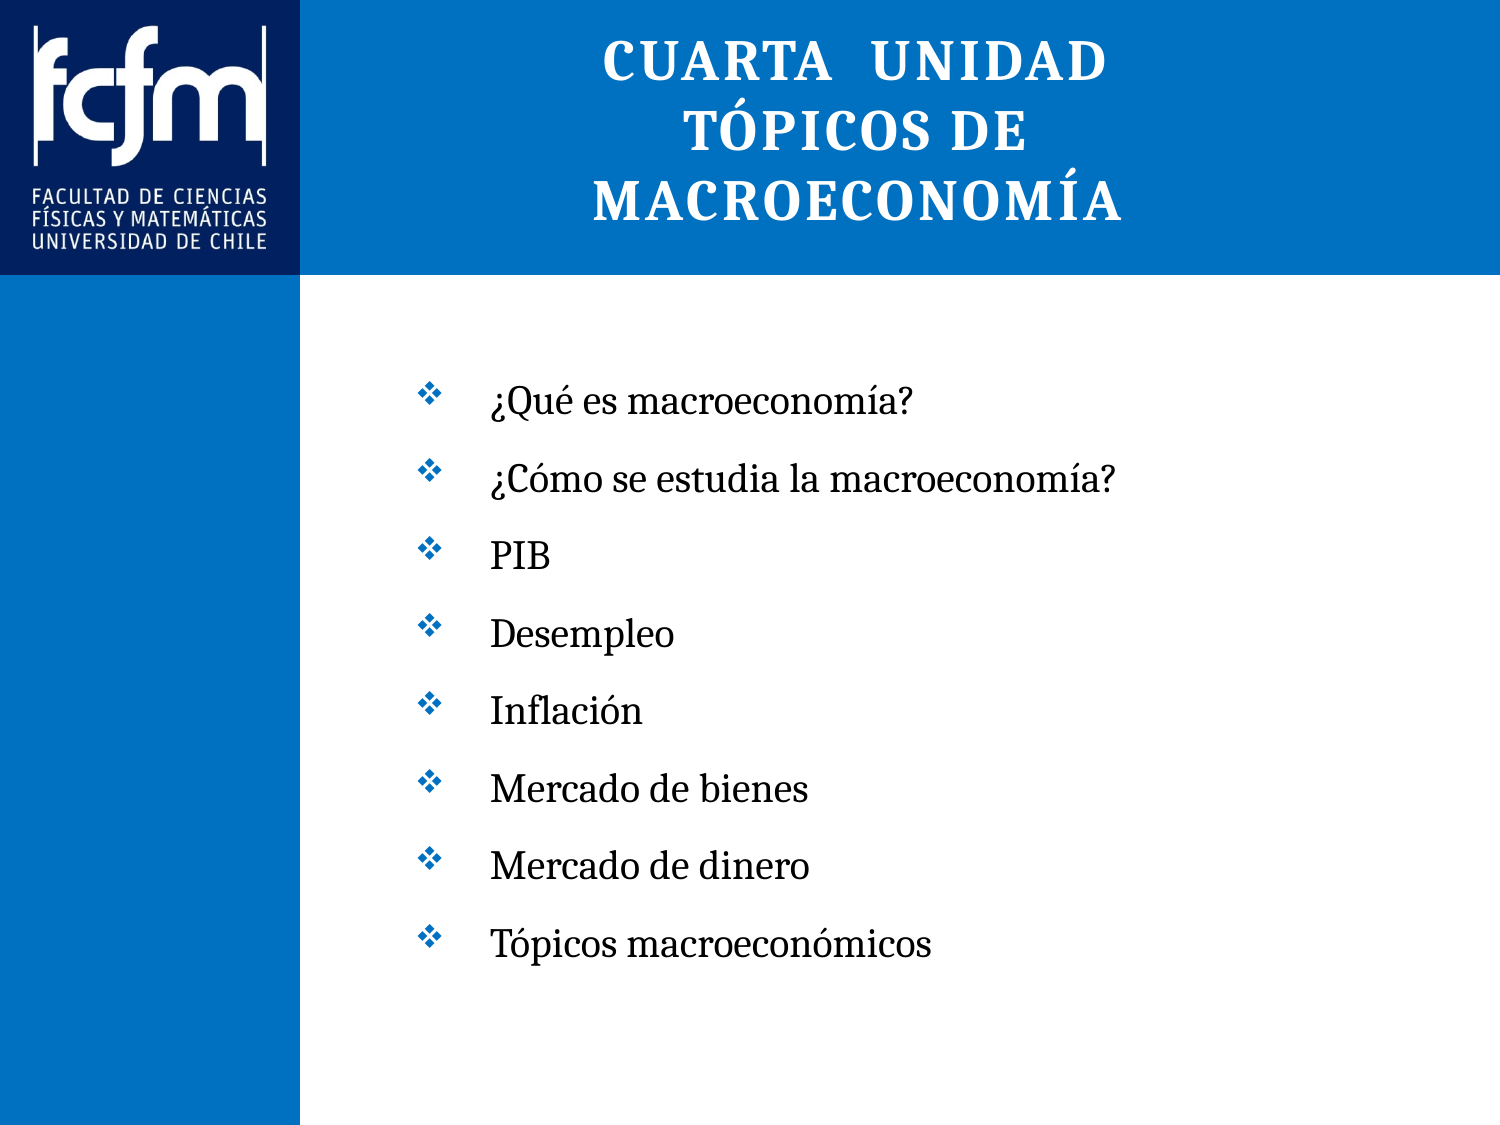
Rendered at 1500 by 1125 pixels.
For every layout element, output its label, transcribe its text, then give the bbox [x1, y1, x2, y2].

title CUARTA UNIDAD TÓPICOS DE MACROECONOMÍA [419, 40, 1296, 214]
list ¿Qué es macroeconomía? ¿Cómo se estudia la macroeconomía? PIB Desempleo Inflación Mercado de bienes Mercado de dinero Tópicos macroeconómicos [399, 374, 1426, 1048]
picture [29, 18, 272, 254]
